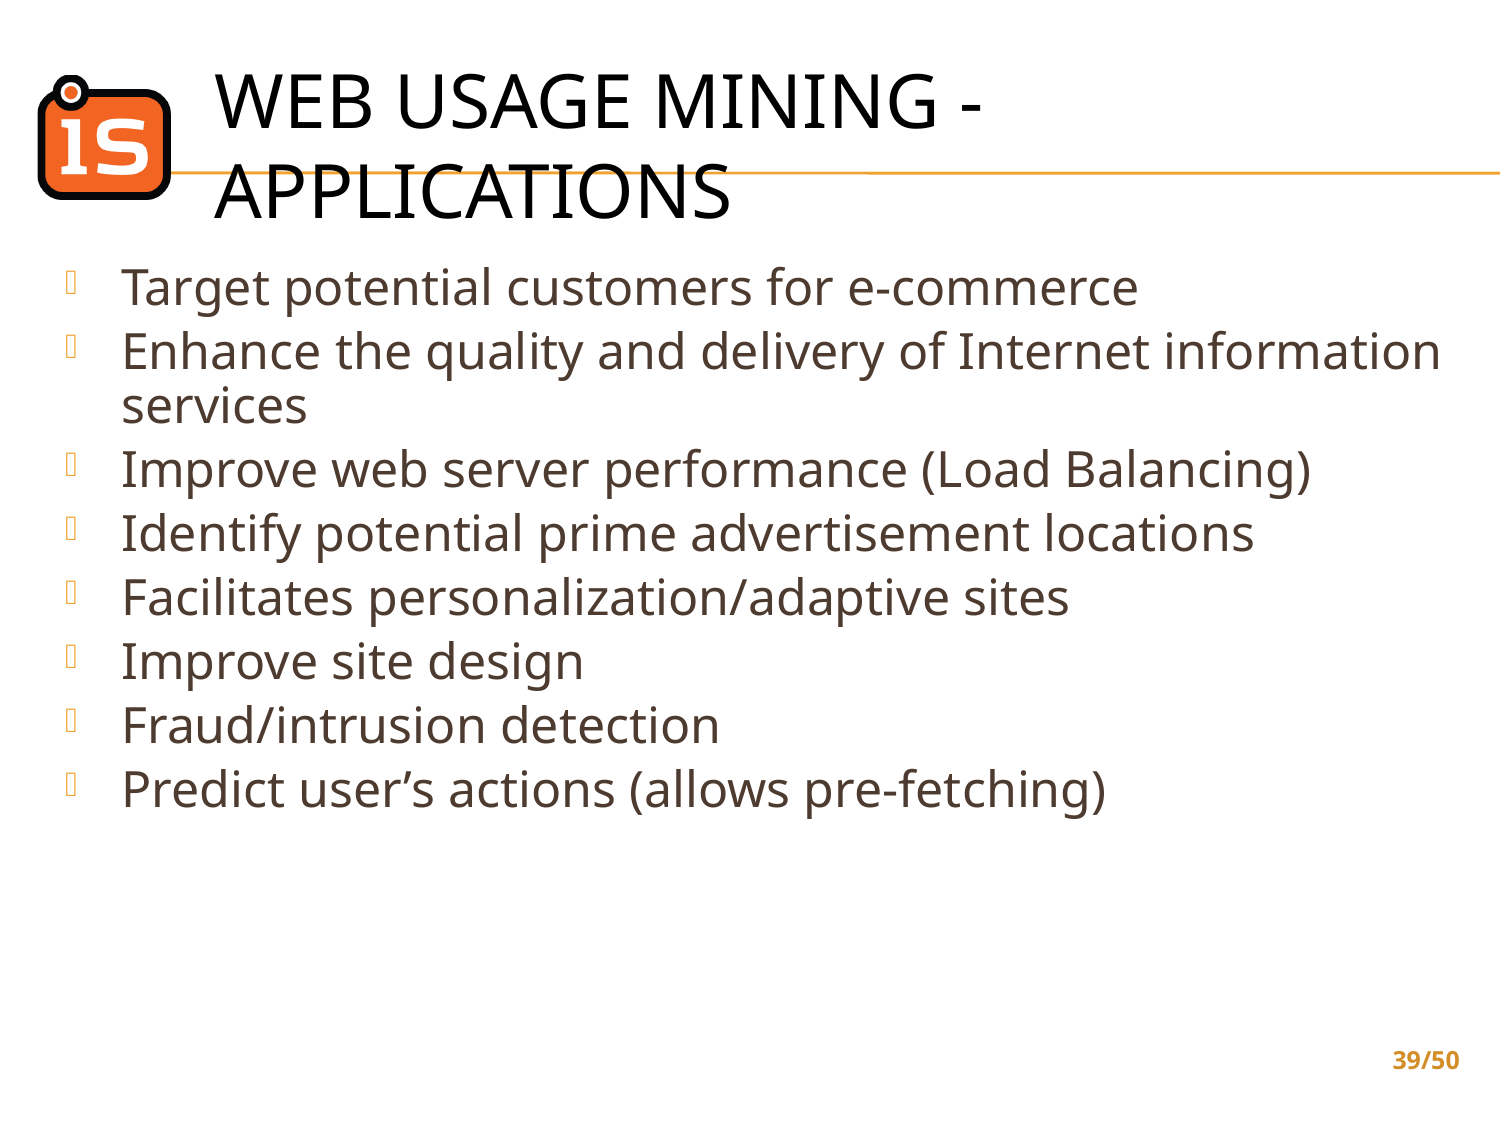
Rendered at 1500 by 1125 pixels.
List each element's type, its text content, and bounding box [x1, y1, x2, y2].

title Web Usage Mining - Applications [200, 75, 1475, 213]
slide_number 39/50 [1350, 1037, 1475, 1079]
picture [37, 75, 171, 200]
list Target potential customers for e-commerce Enhance the quality and delivery of Internet information services Improve web server performance (Load Balancing) Identify potential prime advertisement locations Facilitates personalization/adaptive sites Improve site design Fraud/intrusion detection Predict user’s actions (allows pre-fetching) [49, 254, 1476, 998]
